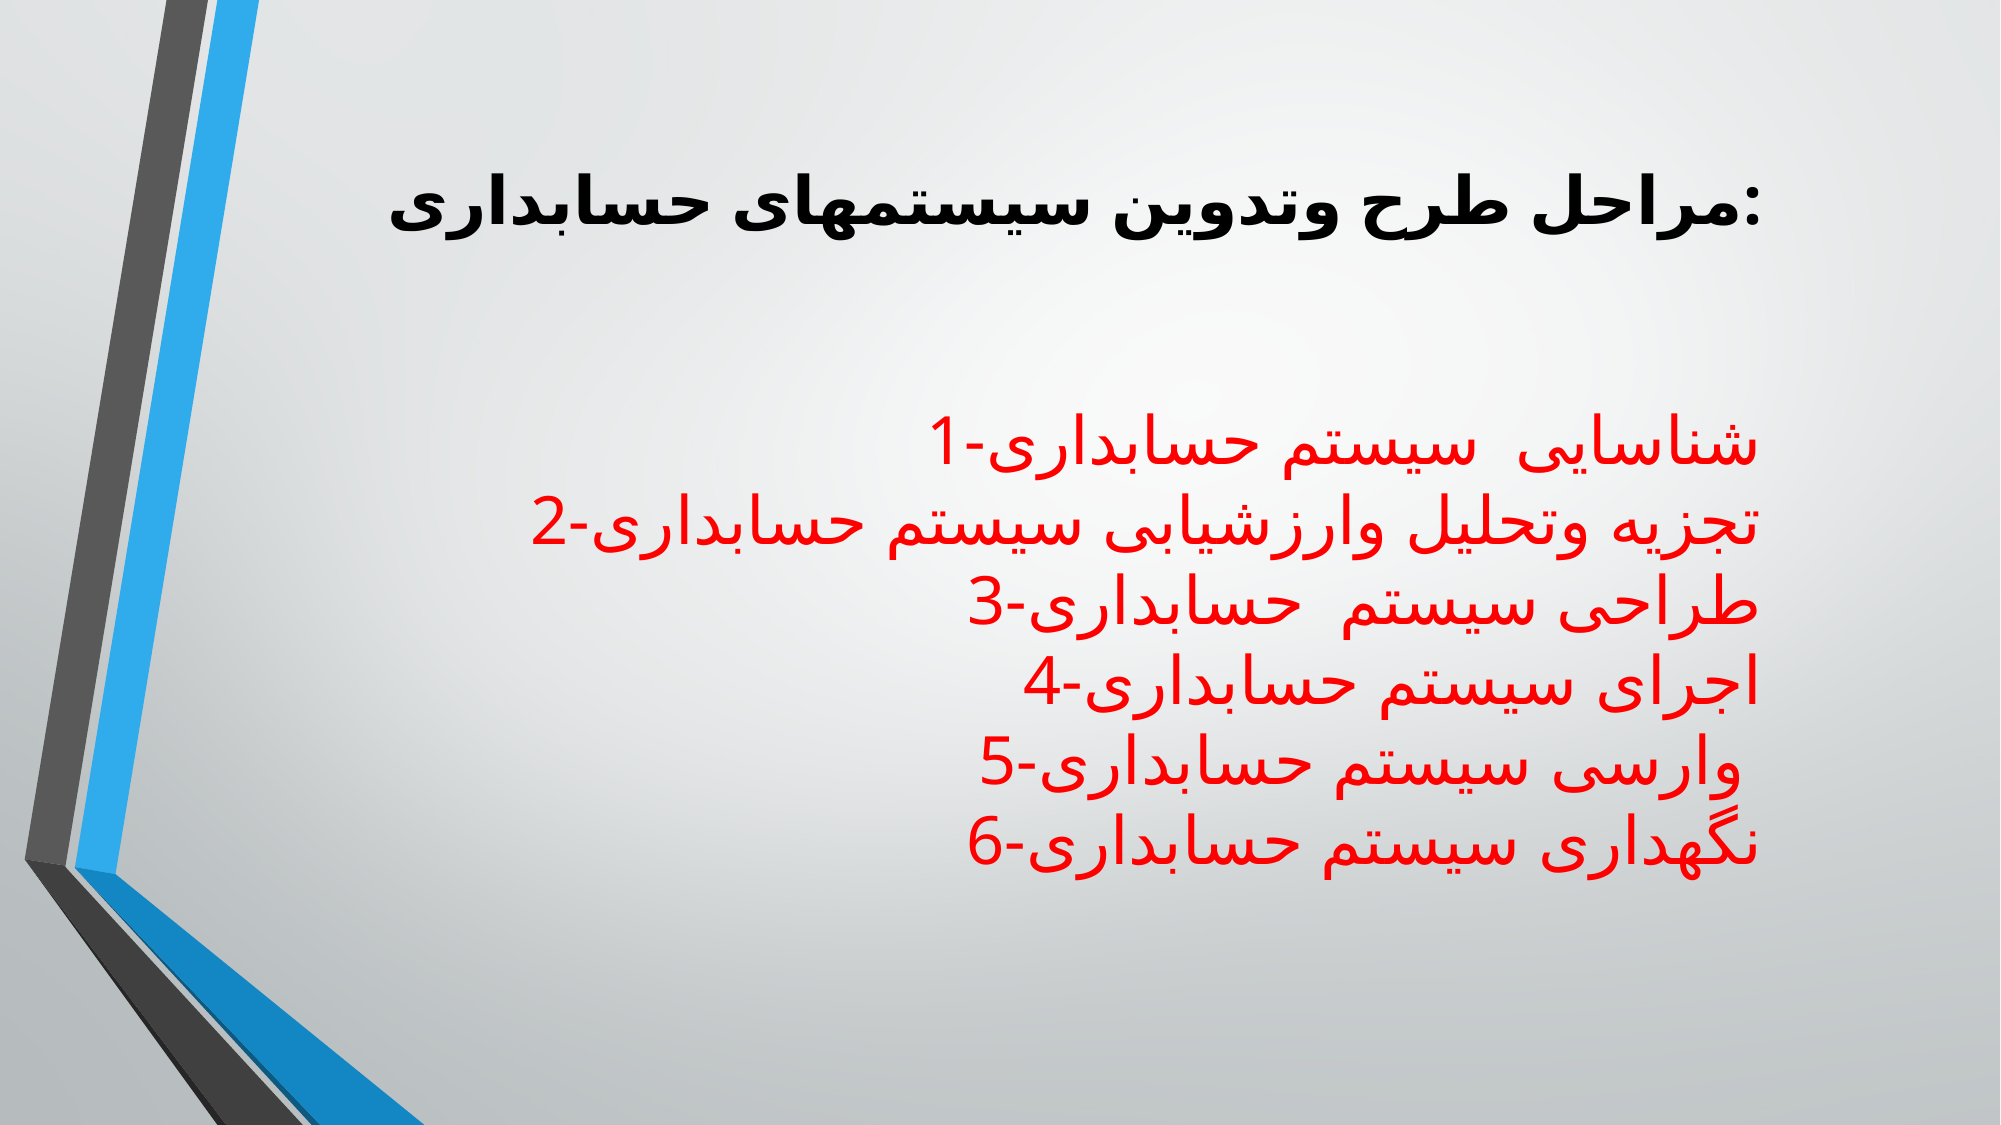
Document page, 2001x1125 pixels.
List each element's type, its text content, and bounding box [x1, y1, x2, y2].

text_box مراحل طرح وتدوین سیستمهای حسابداری: 1-شناسایی سیستم حسابداری 2-تجزیه وتحلیل وارزشیابی سیستم حسابداری 3-طراحی سیستم حسابداری 4-اجرای سیستم حسابداری 5-وارسی سیستم حسابداری 6-نگهداری سیستم حسابداری [168, 150, 1778, 886]
